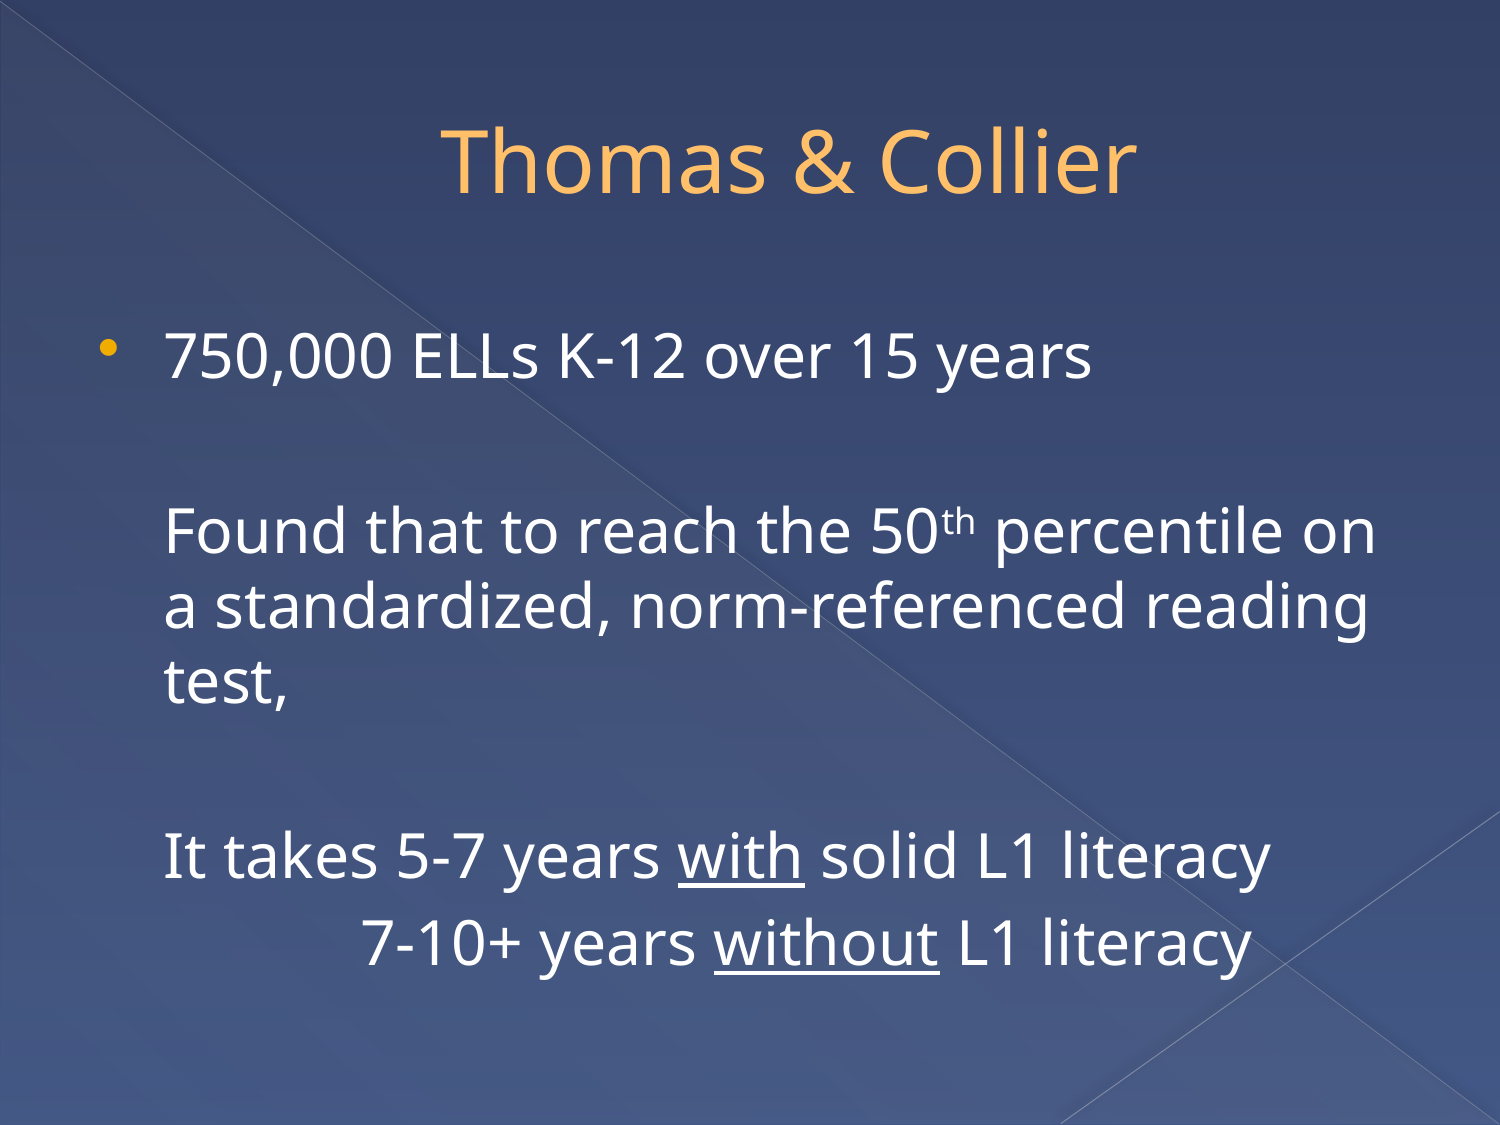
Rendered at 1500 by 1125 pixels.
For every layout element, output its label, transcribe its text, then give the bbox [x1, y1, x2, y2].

list 750,000 ELLs K-12 over 15 years Found that to reach the 50th percentile on a standardized, norm-referenced reading test, It takes 5-7 years with solid L1 literacy 7-10+ years without L1 literacy [75, 308, 1425, 1059]
title Thomas & Collier [75, 43, 1425, 274]
